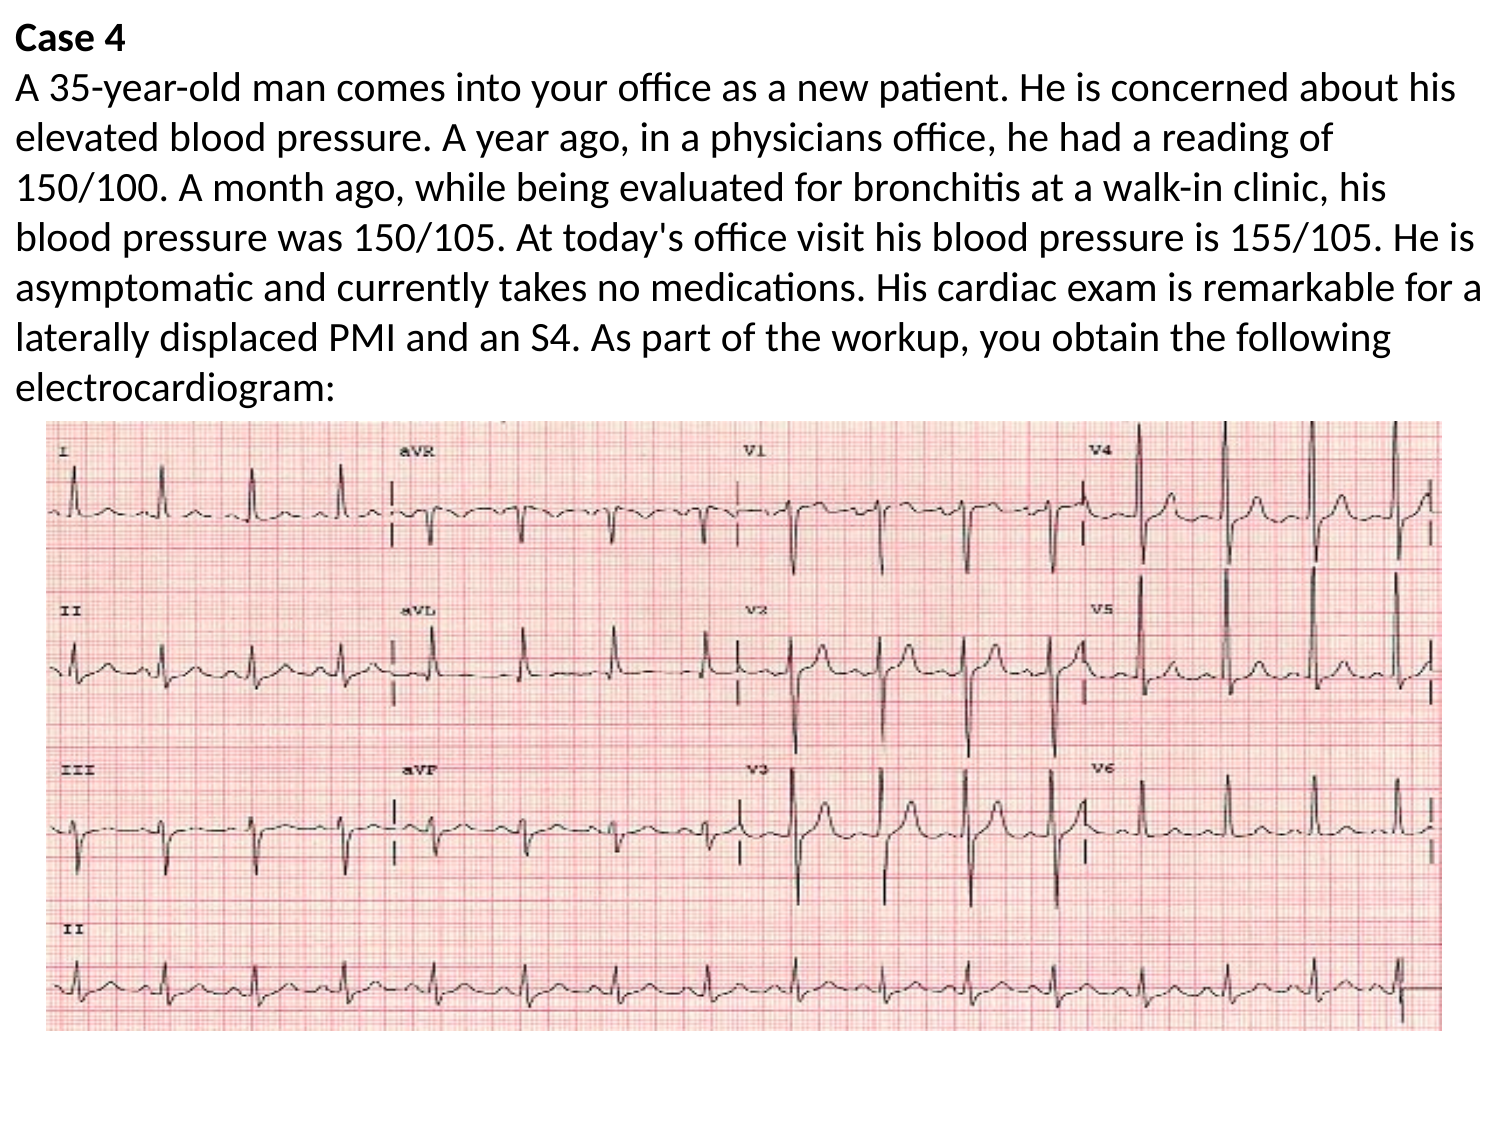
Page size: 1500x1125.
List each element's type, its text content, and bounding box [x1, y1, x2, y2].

picture [46, 421, 1442, 1031]
text_box Case 4 A 35-year-old man comes into your office as a new patient. He is concerned about his elevated blood pressure. A year ago, in a physicians office, he had a reading of 150/100. A month ago, while being evaluated for bronchitis at a walk-in clinic, his blood pressure was 150/105. At today's office visit his blood pressure is 155/105. He is asymptomatic and currently takes no medications. His cardiac exam is remarkable for a laterally displaced PMI and an S4. As part of the workup, you obtain the following electrocardiogram: [0, 2, 1500, 468]
